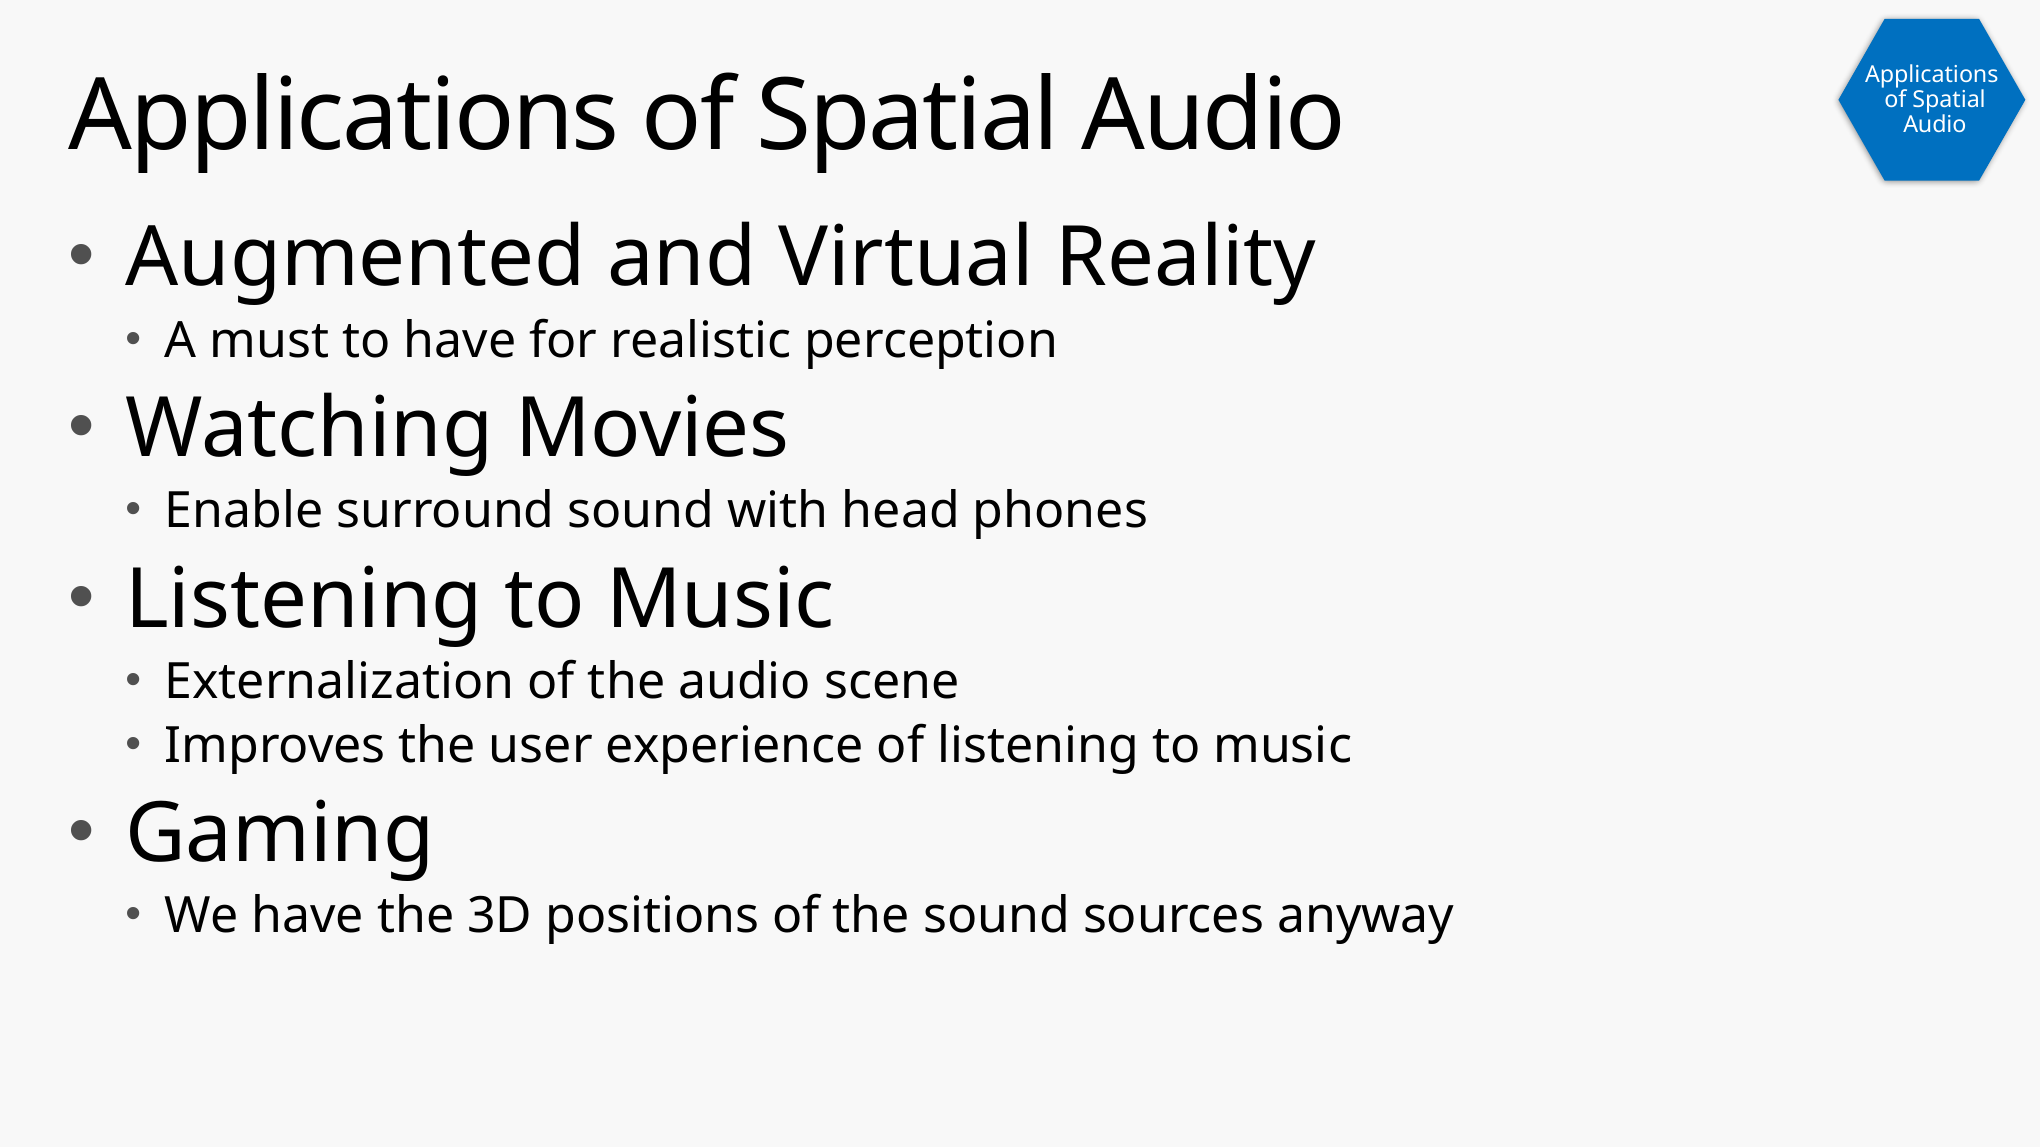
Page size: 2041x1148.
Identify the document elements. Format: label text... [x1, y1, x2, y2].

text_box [1838, 18, 2026, 181]
title Applications of Spatial Audio [45, 48, 1996, 199]
list Augmented and Virtual Reality A must to have for realistic perception Watching Movies Enable surround sound with head phones Listening to Music Externalization of the audio scene Improves the user experience of listening to music Gaming We have the 3D positions of the sound sources anyway [45, 199, 1996, 987]
